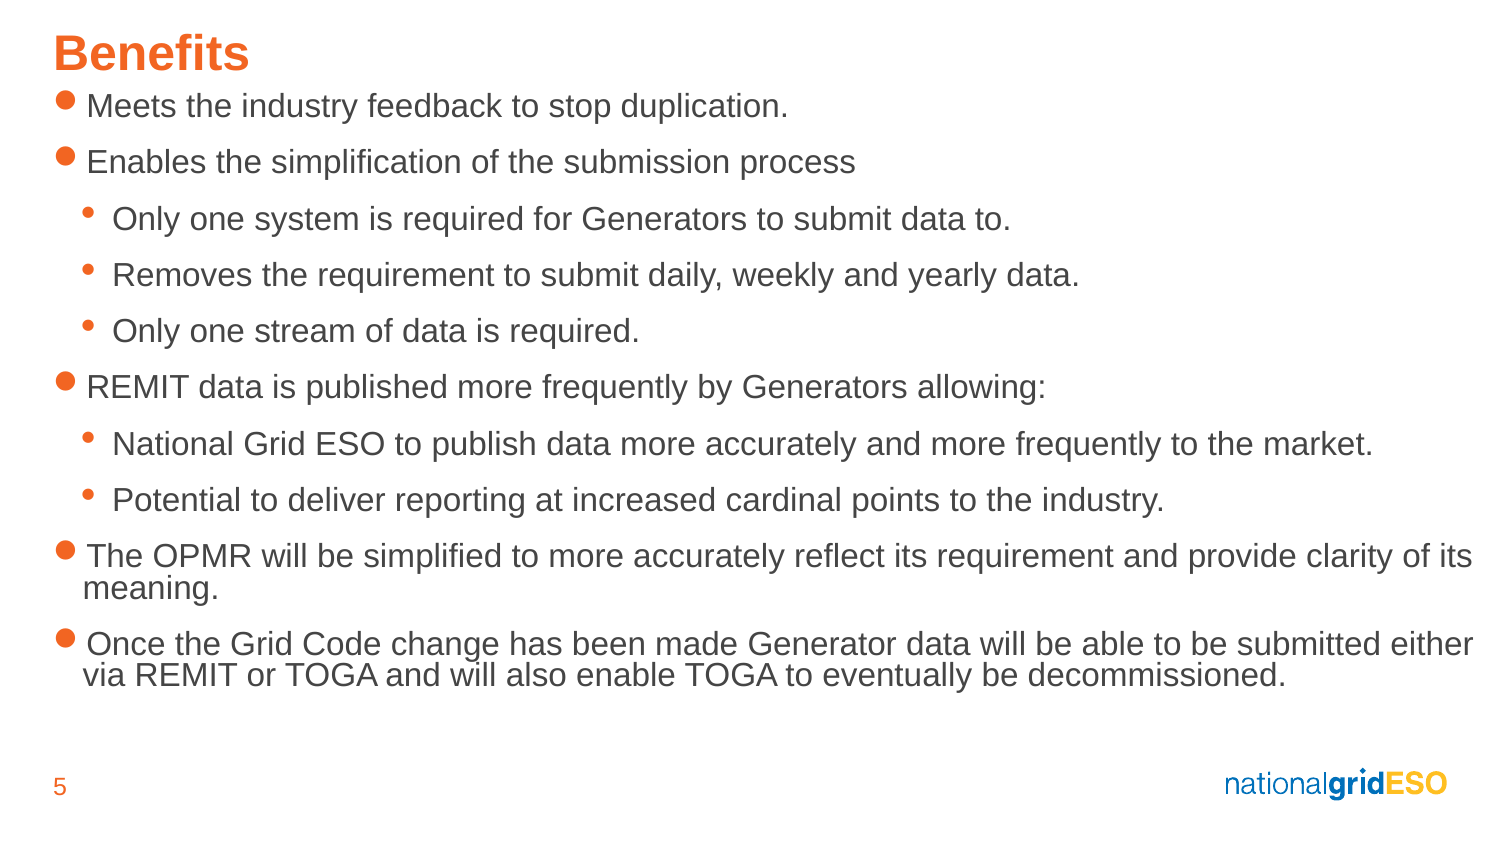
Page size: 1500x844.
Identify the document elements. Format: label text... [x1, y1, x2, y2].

title Benefits [53, 32, 1447, 81]
list Meets the industry feedback to stop duplication. Enables the simplification of the submission process Only one system is required for Generators to submit data to. Removes the requirement to submit daily, weekly and yearly data. Only one stream of data is required. REMIT data is published more frequently by Generators allowing: National Grid ESO to publish data more accurately and more frequently to the market. Potential to deliver reporting at increased cardinal points to the industry. The OPMR will be simplified to more accurately reflect its requirement and provide clarity of its meaning. Once the Grid Code change has been made Generator data will be able to be submitted either via REMIT or TOGA and will also enable TOGA to eventually be decommissioned. [53, 93, 1500, 752]
